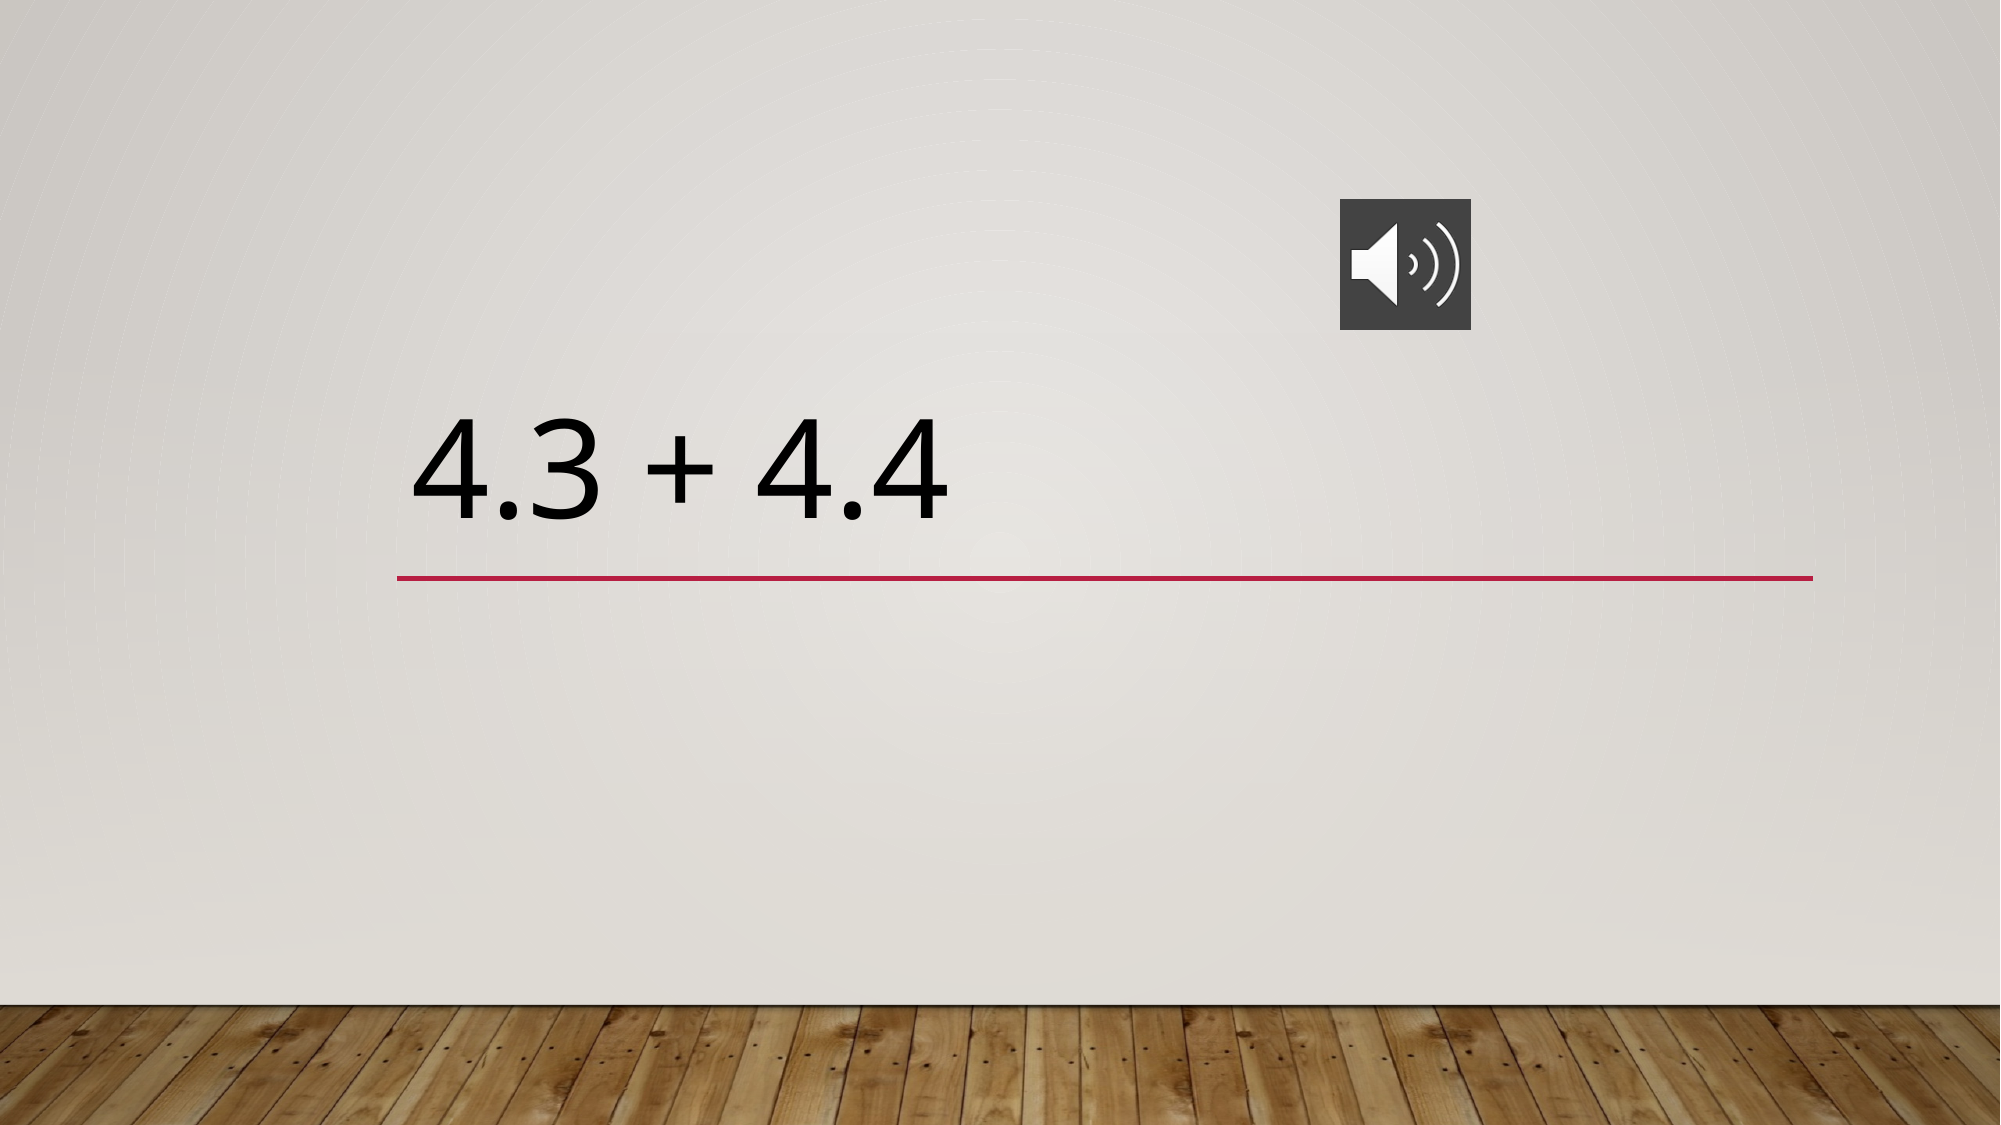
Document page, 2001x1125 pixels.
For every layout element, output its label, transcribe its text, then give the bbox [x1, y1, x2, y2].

picture [1338, 197, 1473, 332]
title 4.3 + 4.4 [396, 131, 1814, 549]
picture [0, 1005, 2000, 1125]
